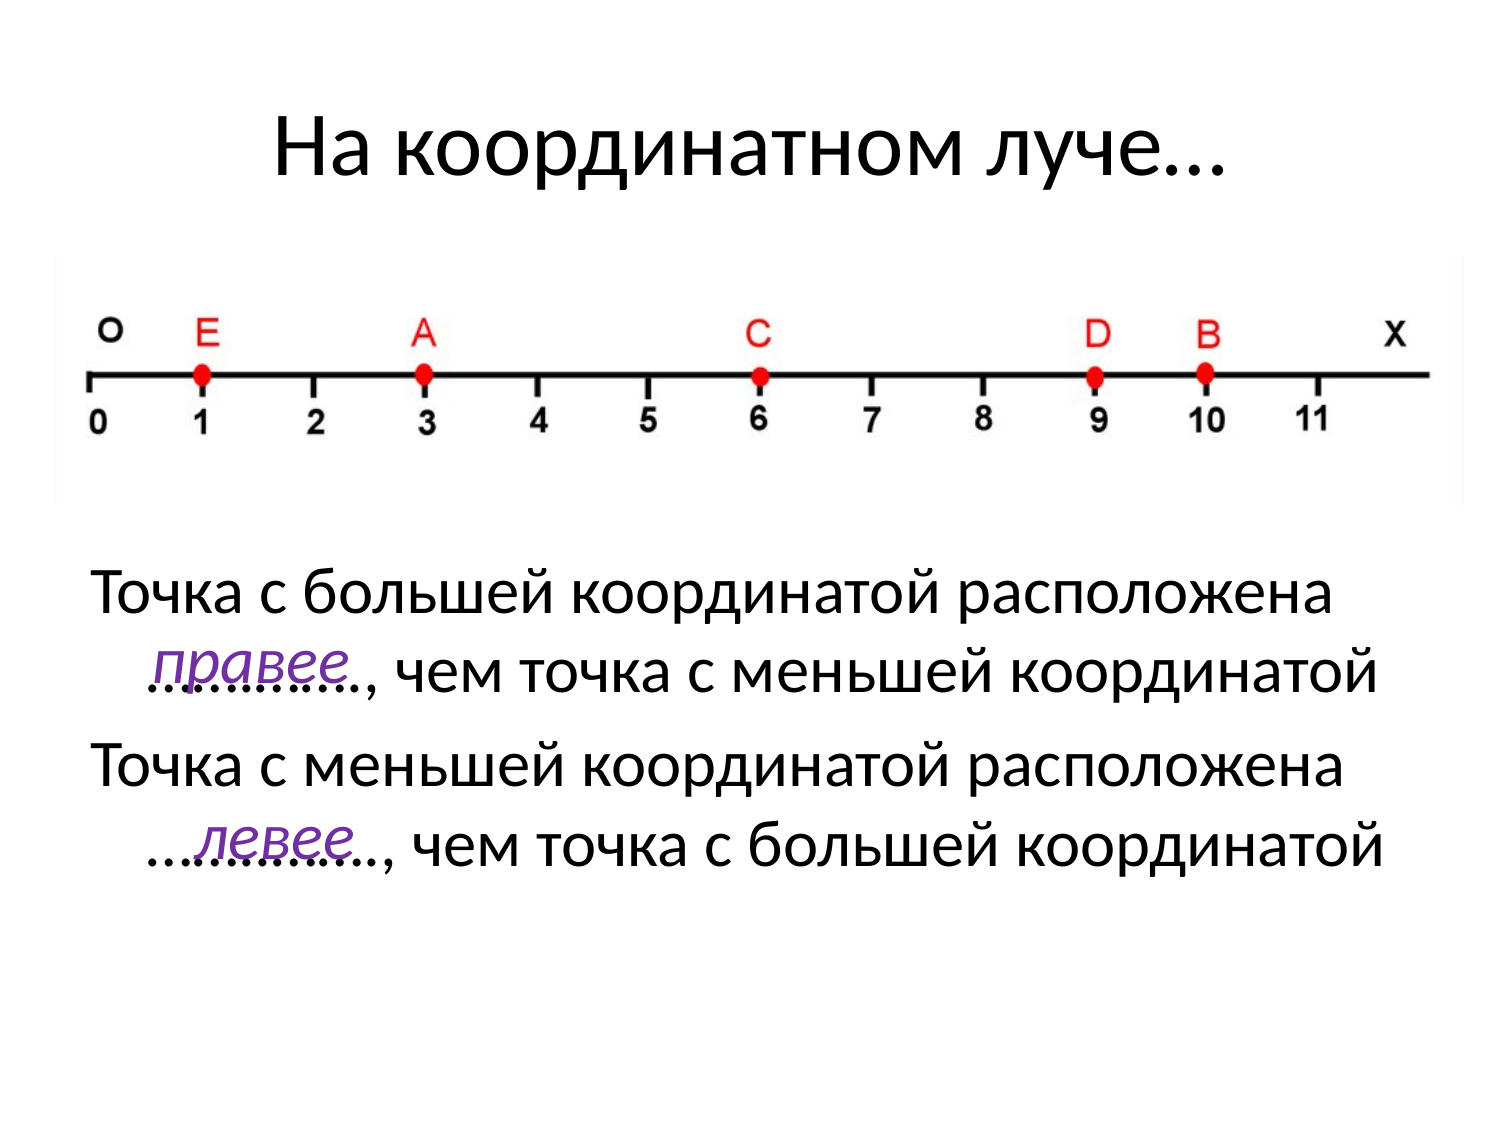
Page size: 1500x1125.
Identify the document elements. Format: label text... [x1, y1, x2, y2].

text_box правее [136, 609, 366, 705]
list Точка с большей координатой расположена …….……., чем точка с меньшей координатой Точка с меньшей координатой расположена ……..……., чем точка с большей координатой [75, 538, 1425, 1005]
text_box левее [179, 785, 372, 881]
picture [52, 255, 1465, 506]
title На координатном луче… [75, 45, 1425, 233]
